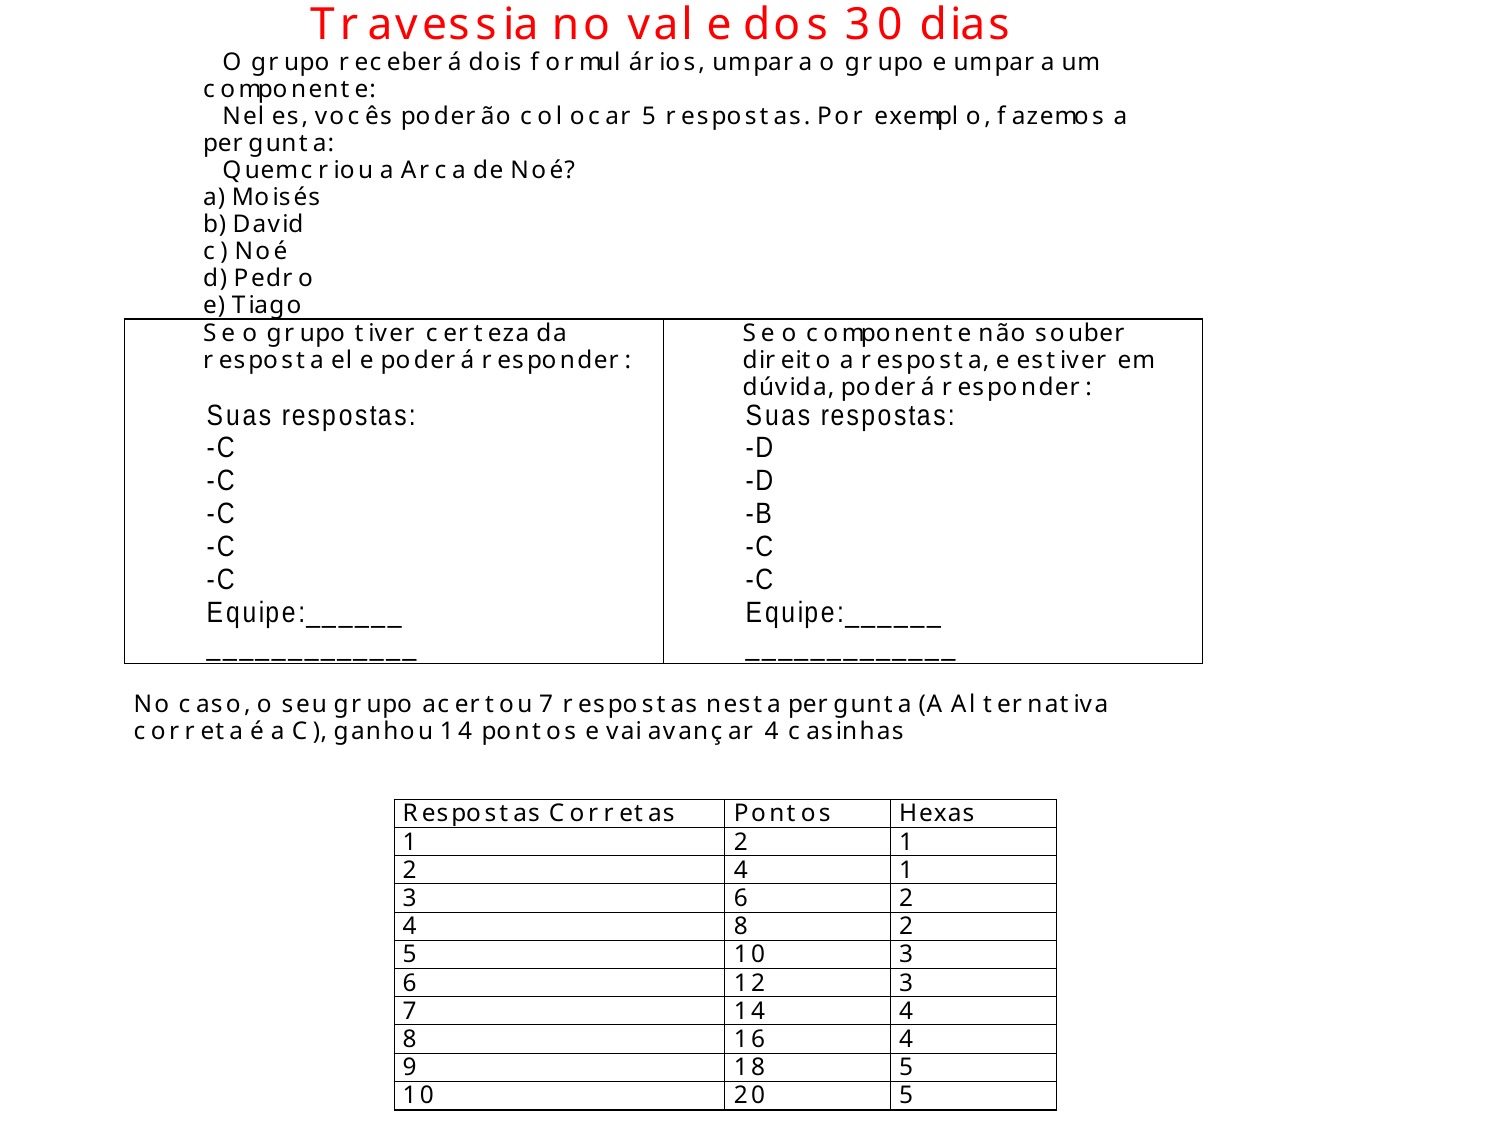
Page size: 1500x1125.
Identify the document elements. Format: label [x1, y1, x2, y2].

text_box [123, 0, 1204, 1125]
